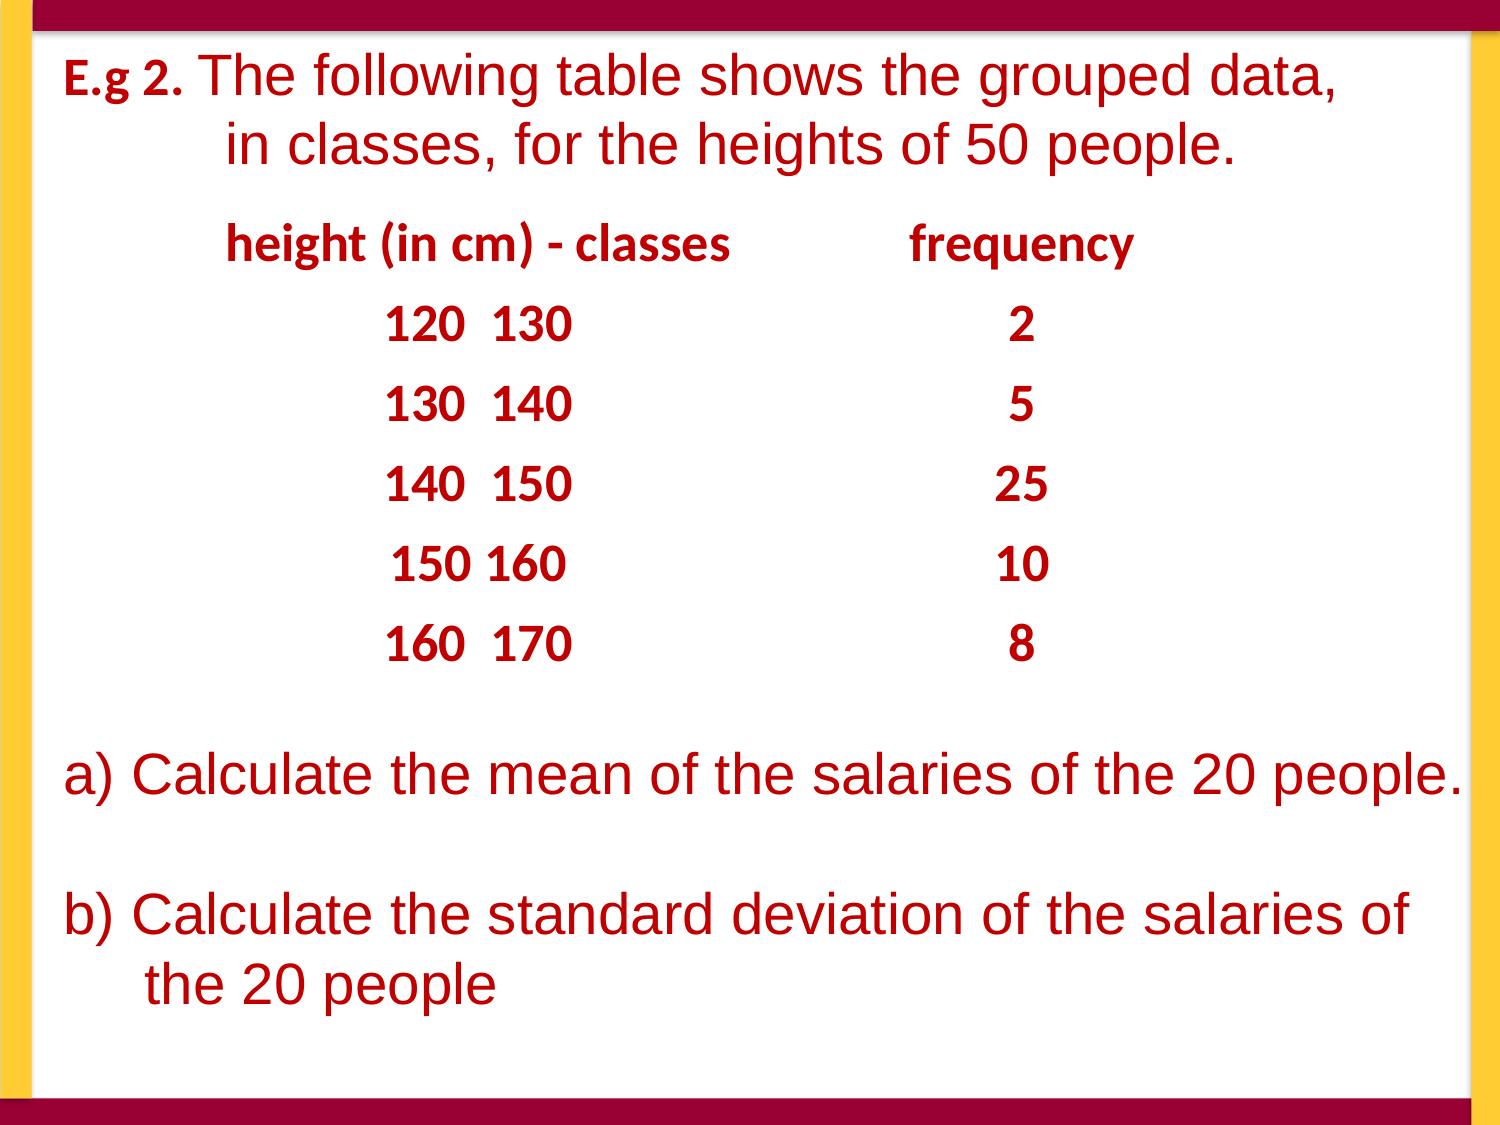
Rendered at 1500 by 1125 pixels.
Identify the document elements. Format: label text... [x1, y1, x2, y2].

text_box E.g 2. The following table shows the grouped data, in classes, for the heights of 50 people. a) Calculate the mean of the salaries of the 20 people. b) Calculate the standard deviation of the salaries of the 20 people [48, 29, 1499, 1089]
